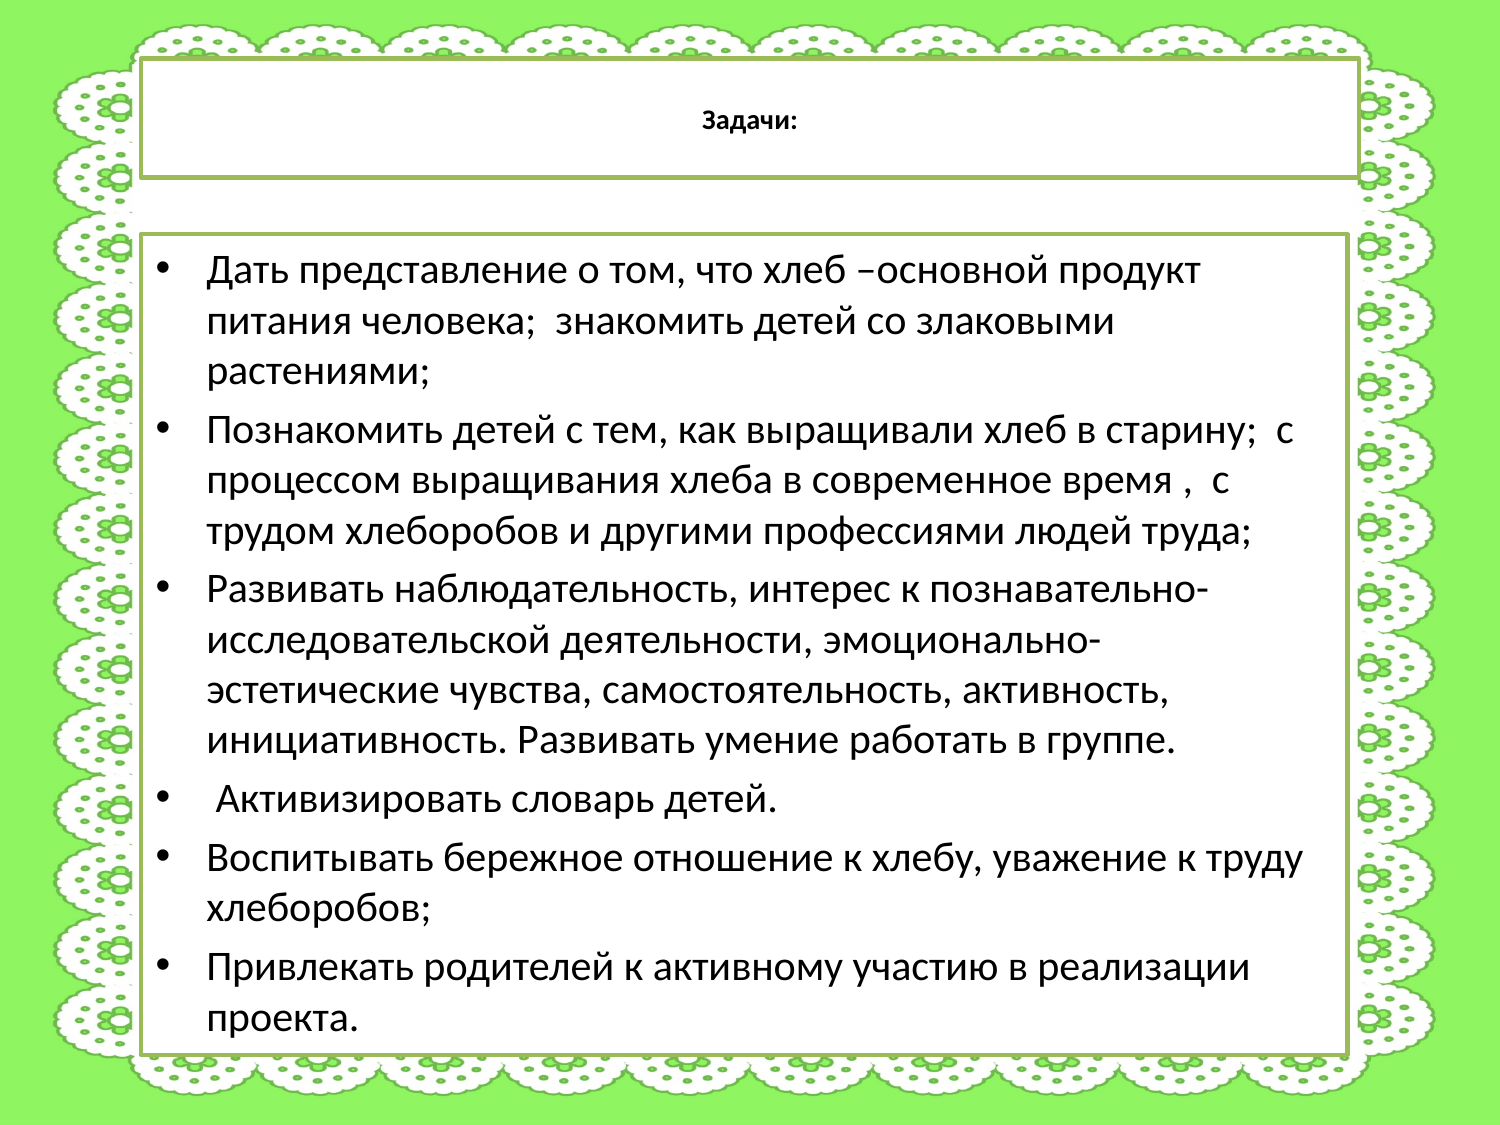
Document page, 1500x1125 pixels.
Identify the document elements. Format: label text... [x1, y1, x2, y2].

title Задачи: [139, 56, 1361, 180]
picture [0, 0, 1500, 1125]
list Дать представление о том, что хлеб –основной продукт питания человека; знакомить детей со злаковыми растениями; Познакомить детей с тем, как выращивали хлеб в старину; с процессом выращивания хлеба в современное время , с трудом хлеборобов и другими профессиями людей труда; Развивать наблюдательность, интерес к познавательно-исследовательской деятельности, эмоционально-эстетические чувства, самостоятельность, активность, инициативность. Развивать умение работать в группе. Активизировать словарь детей. Воспитывать бережное отношение к хлебу, уважение к труду хлеборобов; Привлекать родителей к активному участию в реализации проекта. [139, 232, 1350, 1057]
